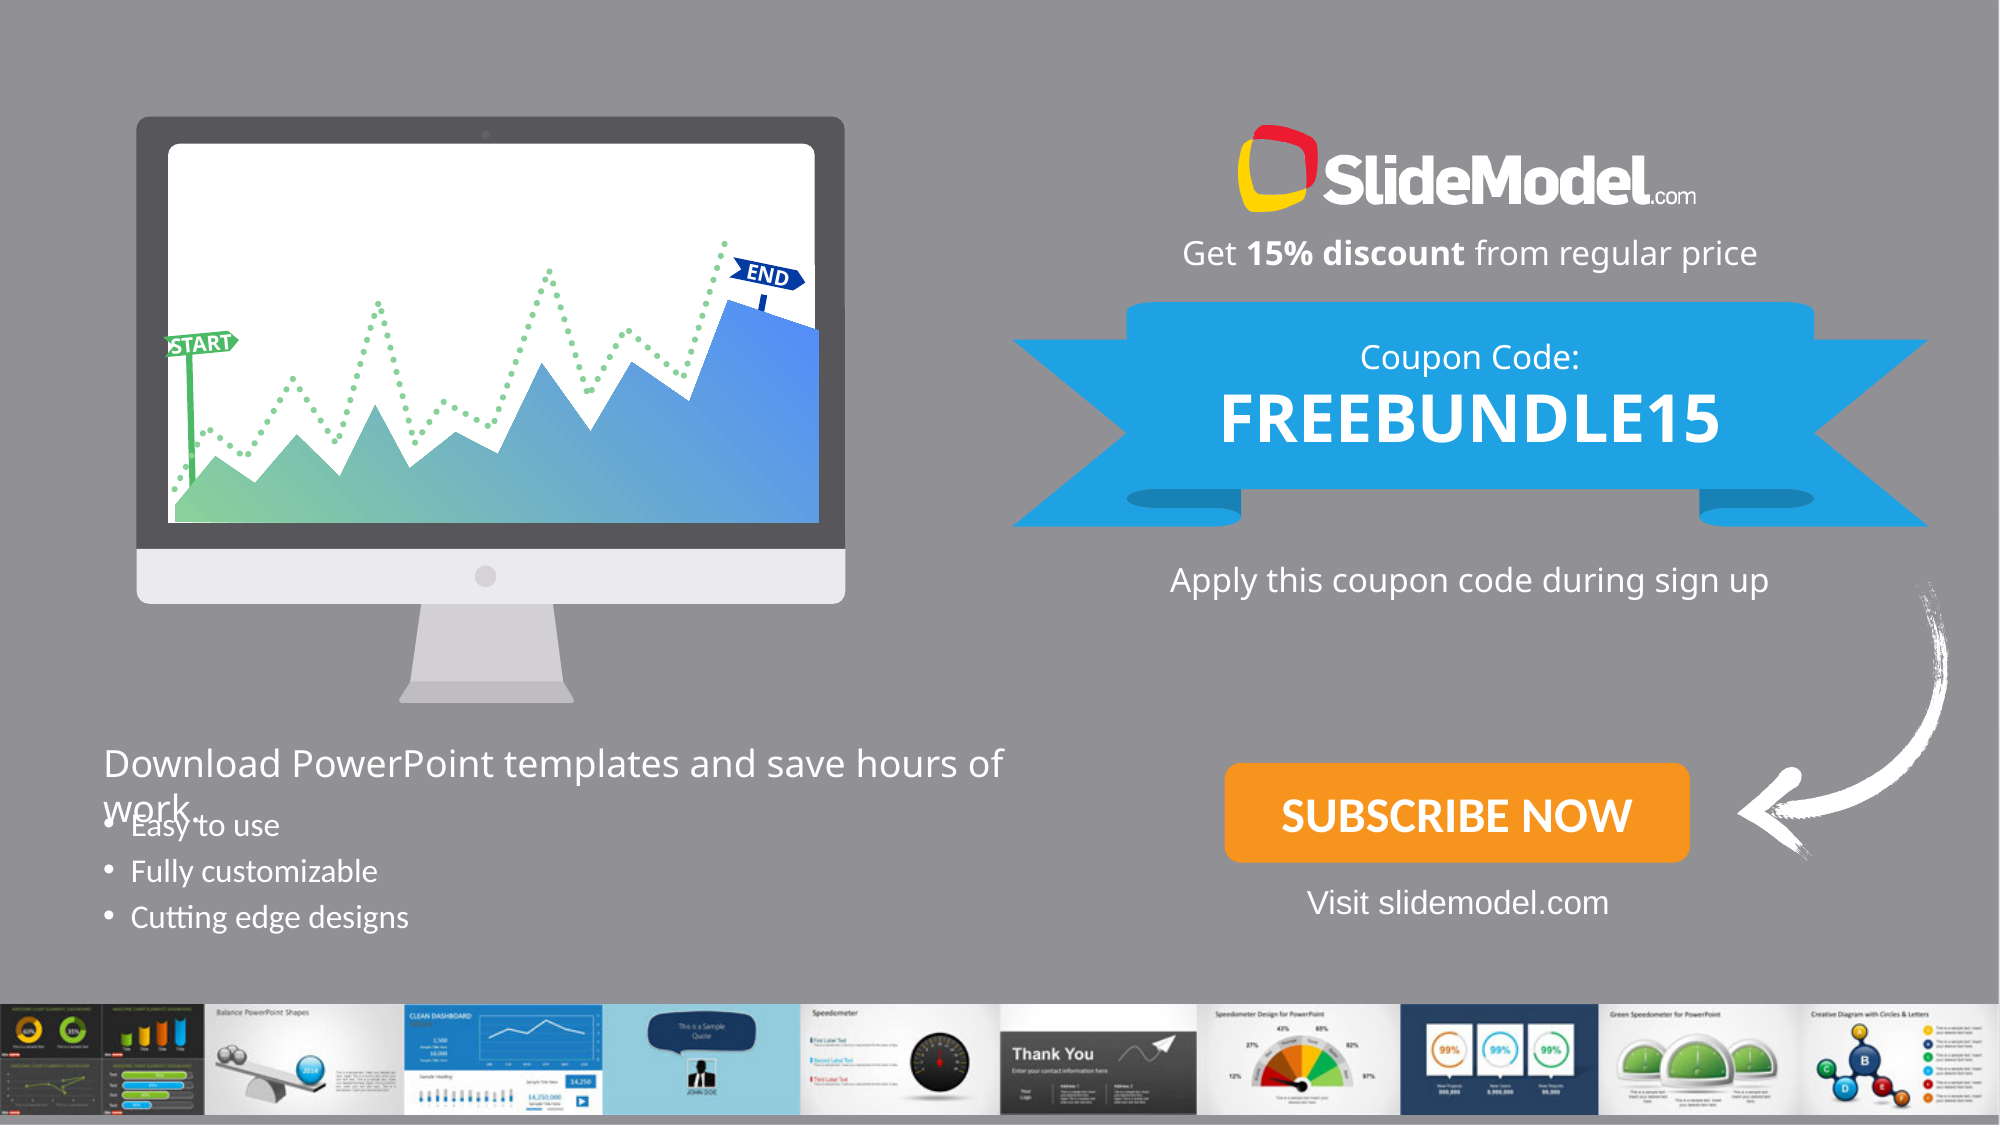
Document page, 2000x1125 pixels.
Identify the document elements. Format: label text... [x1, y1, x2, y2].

text_box Coupon Code: FREEBUNDLE15 [1173, 328, 1768, 464]
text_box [143, 243, 819, 523]
text_box Get 15% discount from regular price [1058, 225, 1883, 280]
text_box Download PowerPoint templates and save hours of work. [88, 732, 1059, 838]
text_box [0, 0, 2000, 1125]
text_box [1736, 594, 1949, 861]
text_box Easy to use Fully customizable Cutting edge designs [88, 838, 863, 943]
text_box [1012, 302, 1929, 527]
picture [1237, 125, 1696, 212]
text_box Apply this coupon code during sign up [1129, 551, 1811, 607]
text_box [136, 116, 846, 704]
text_box Visit slidemodel.com [1249, 875, 1668, 927]
picture [0, 1004, 1999, 1115]
text_box SUBSCRIBE NOW [1223, 761, 1692, 864]
